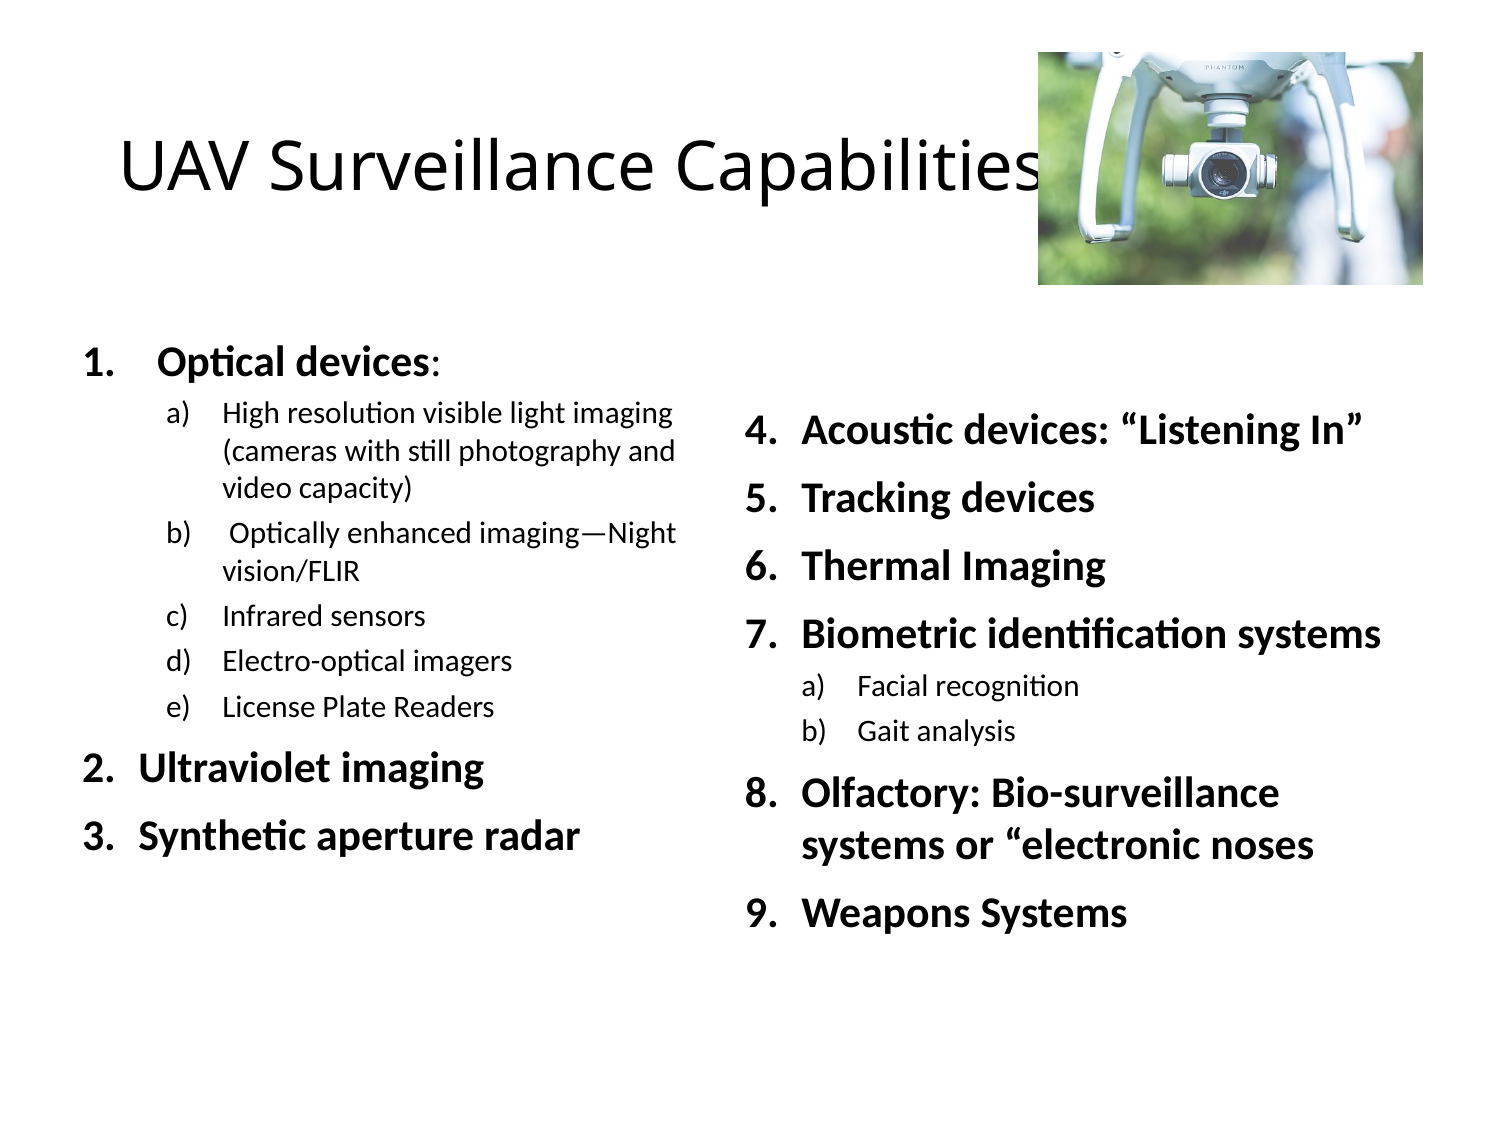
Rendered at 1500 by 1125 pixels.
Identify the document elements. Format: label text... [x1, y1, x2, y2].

picture [1037, 52, 1423, 285]
list Optical devices: High resolution visible light imaging (cameras with still photography and video capacity) Optically enhanced imaging—Night vision/FLIR Infrared sensors Electro-optical imagers License Plate Readers Ultraviolet imaging Synthetic aperture radar Acoustic devices: “Listening In” Tracking devices Thermal Imaging Biometric identification systems Facial recognition Gait analysis Olfactory: Bio-surveillance systems or “electronic noses Weapons Systems [66, 324, 1424, 935]
title UAV Surveillance Capabilities [102, 59, 1037, 278]
